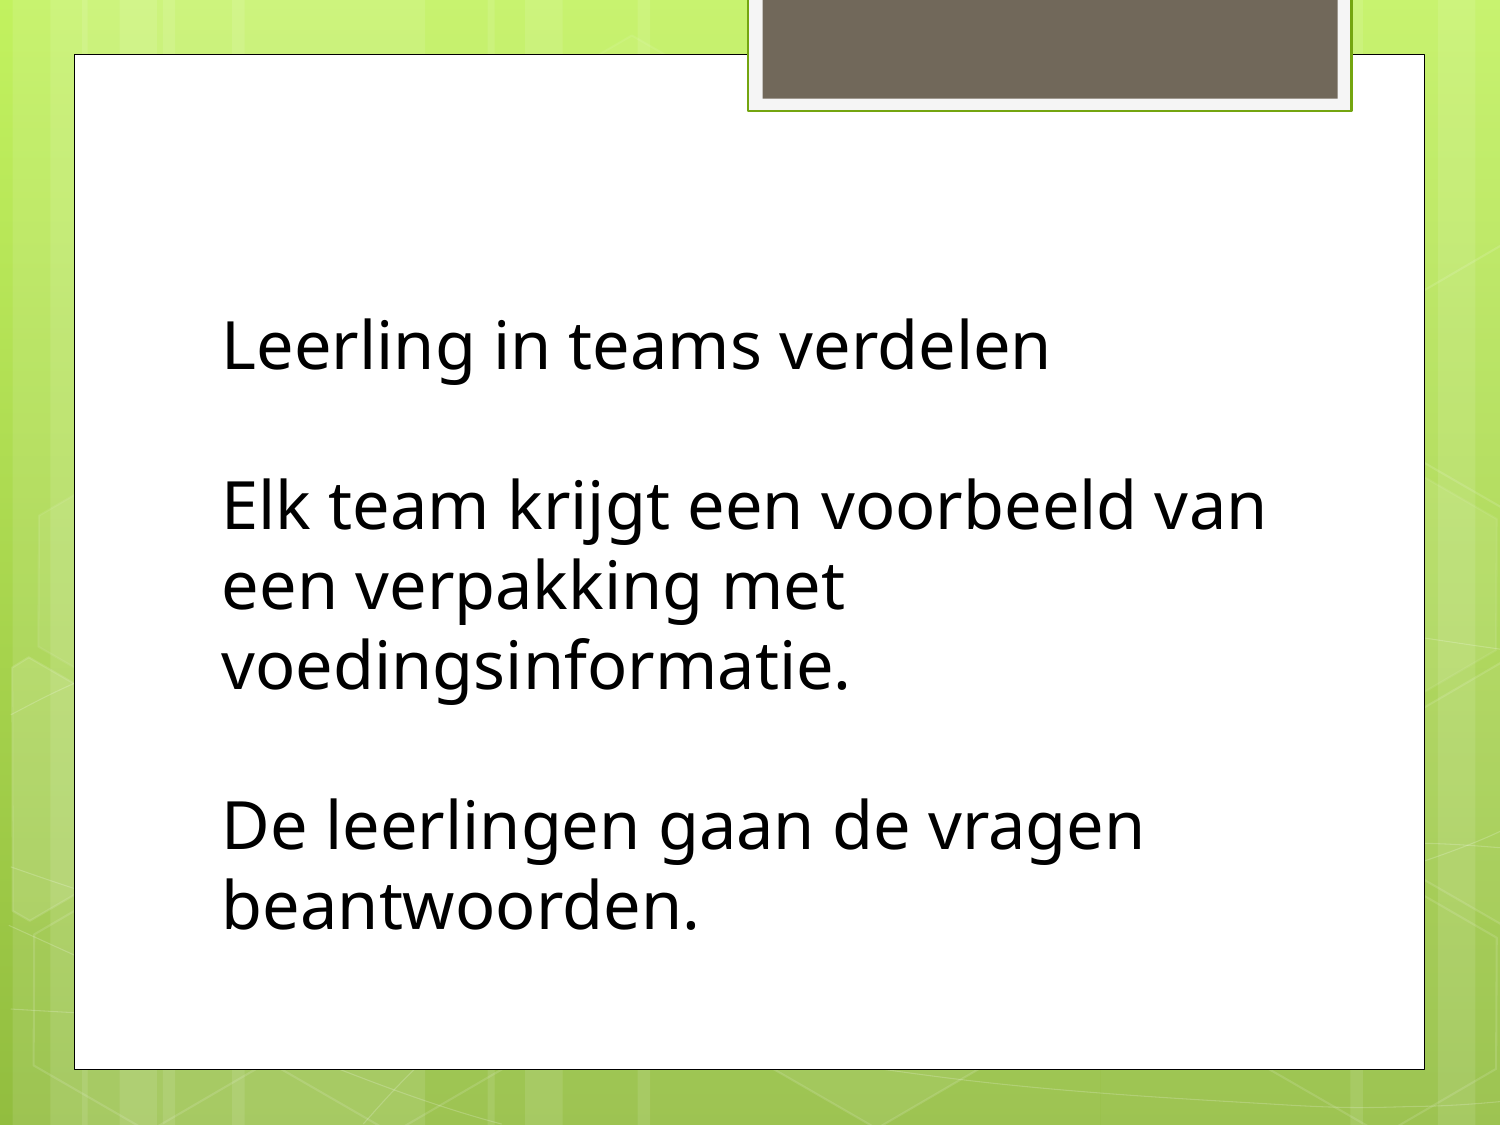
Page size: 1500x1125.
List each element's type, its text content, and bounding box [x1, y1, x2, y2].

text_box Leerling in teams verdelen Elk team krijgt een voorbeeld van een verpakking met voedingsinformatie. De leerlingen gaan de vragen beantwoorden. [206, 295, 1353, 950]
